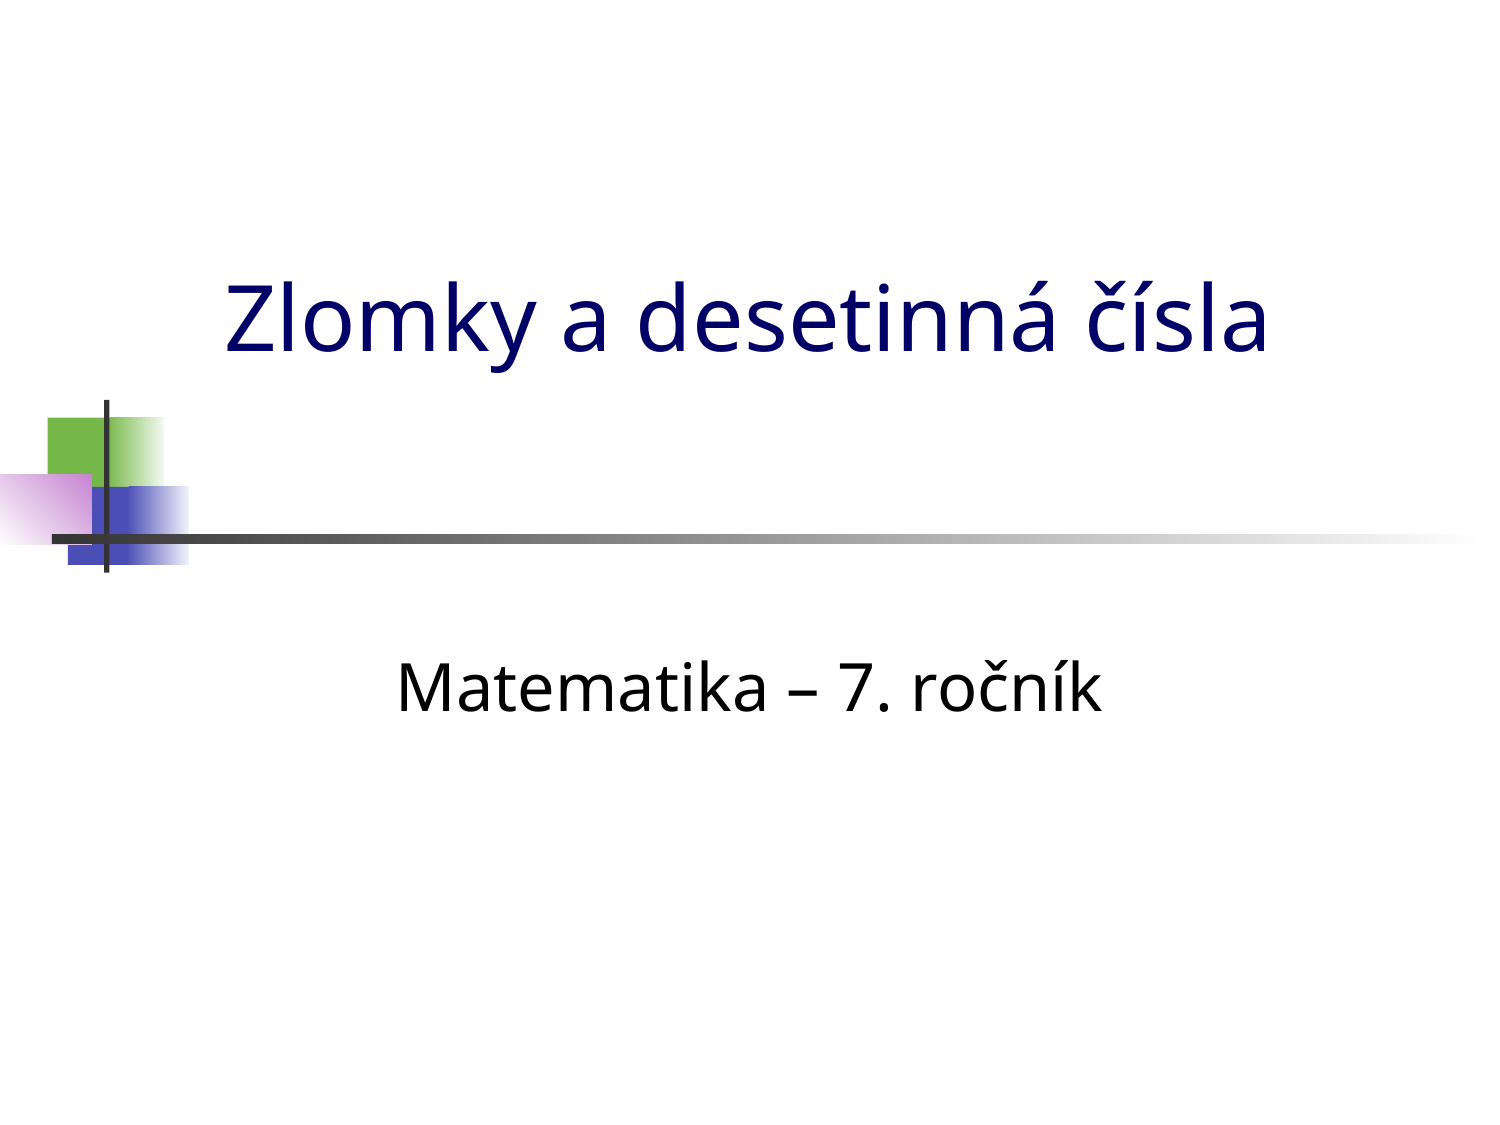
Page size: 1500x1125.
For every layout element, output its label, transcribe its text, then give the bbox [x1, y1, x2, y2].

subtitle Matematika – 7. ročník [224, 637, 1276, 926]
title Zlomky a desetinná čísla [0, 136, 1499, 378]
